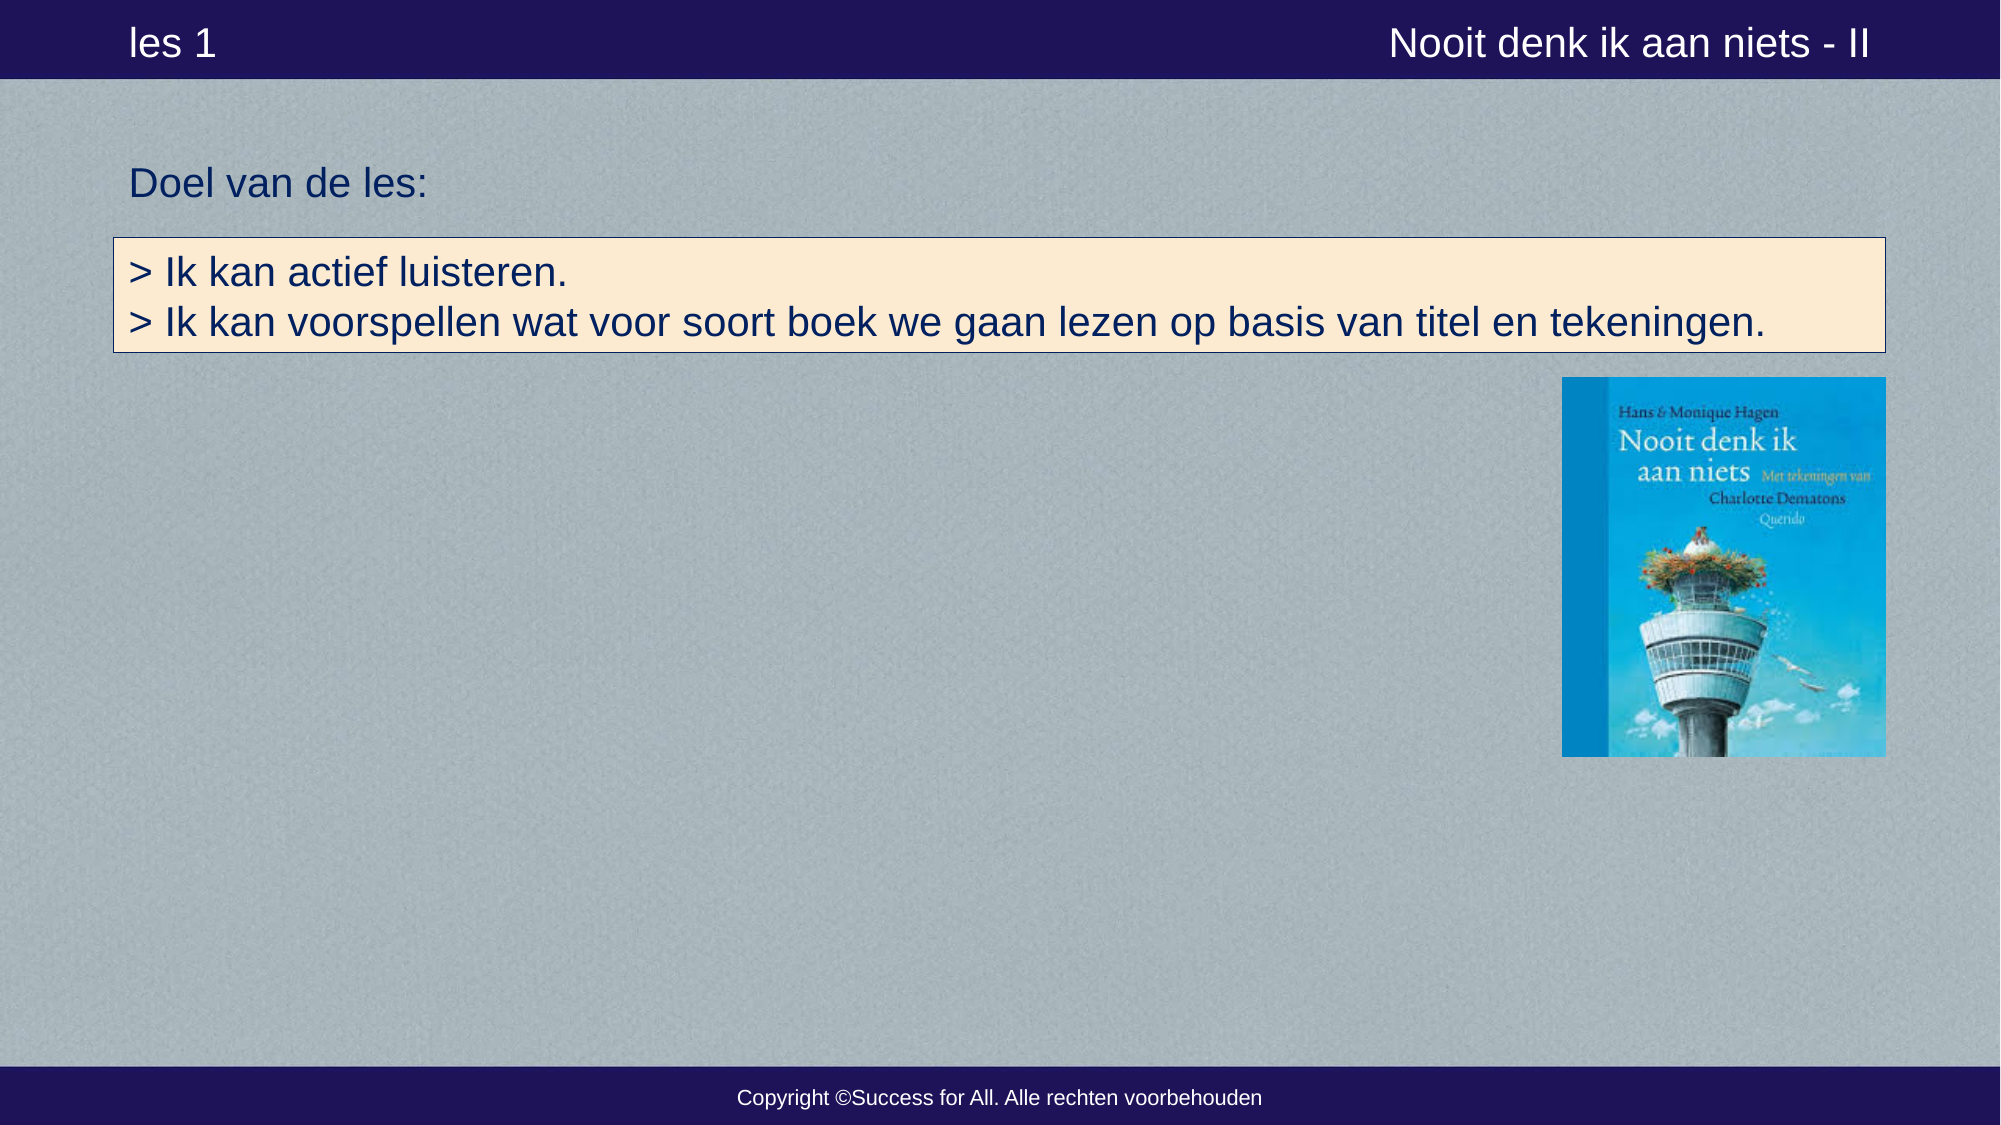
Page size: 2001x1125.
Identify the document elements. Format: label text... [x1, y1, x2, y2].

picture [0, 0, 2001, 1125]
text_box les 1 [114, 8, 354, 73]
text_box > Ik kan actief luisteren. > Ik kan voorspellen wat voor soort boek we gaan lezen op basis van titel en tekeningen. [113, 237, 1886, 353]
text_box Nooit denk ik aan niets - II [999, 8, 1886, 73]
text_box Doel van de les: [113, 148, 1635, 214]
text_box Copyright ©Success for All. Alle rechten voorbehouden [0, 1076, 2000, 1125]
